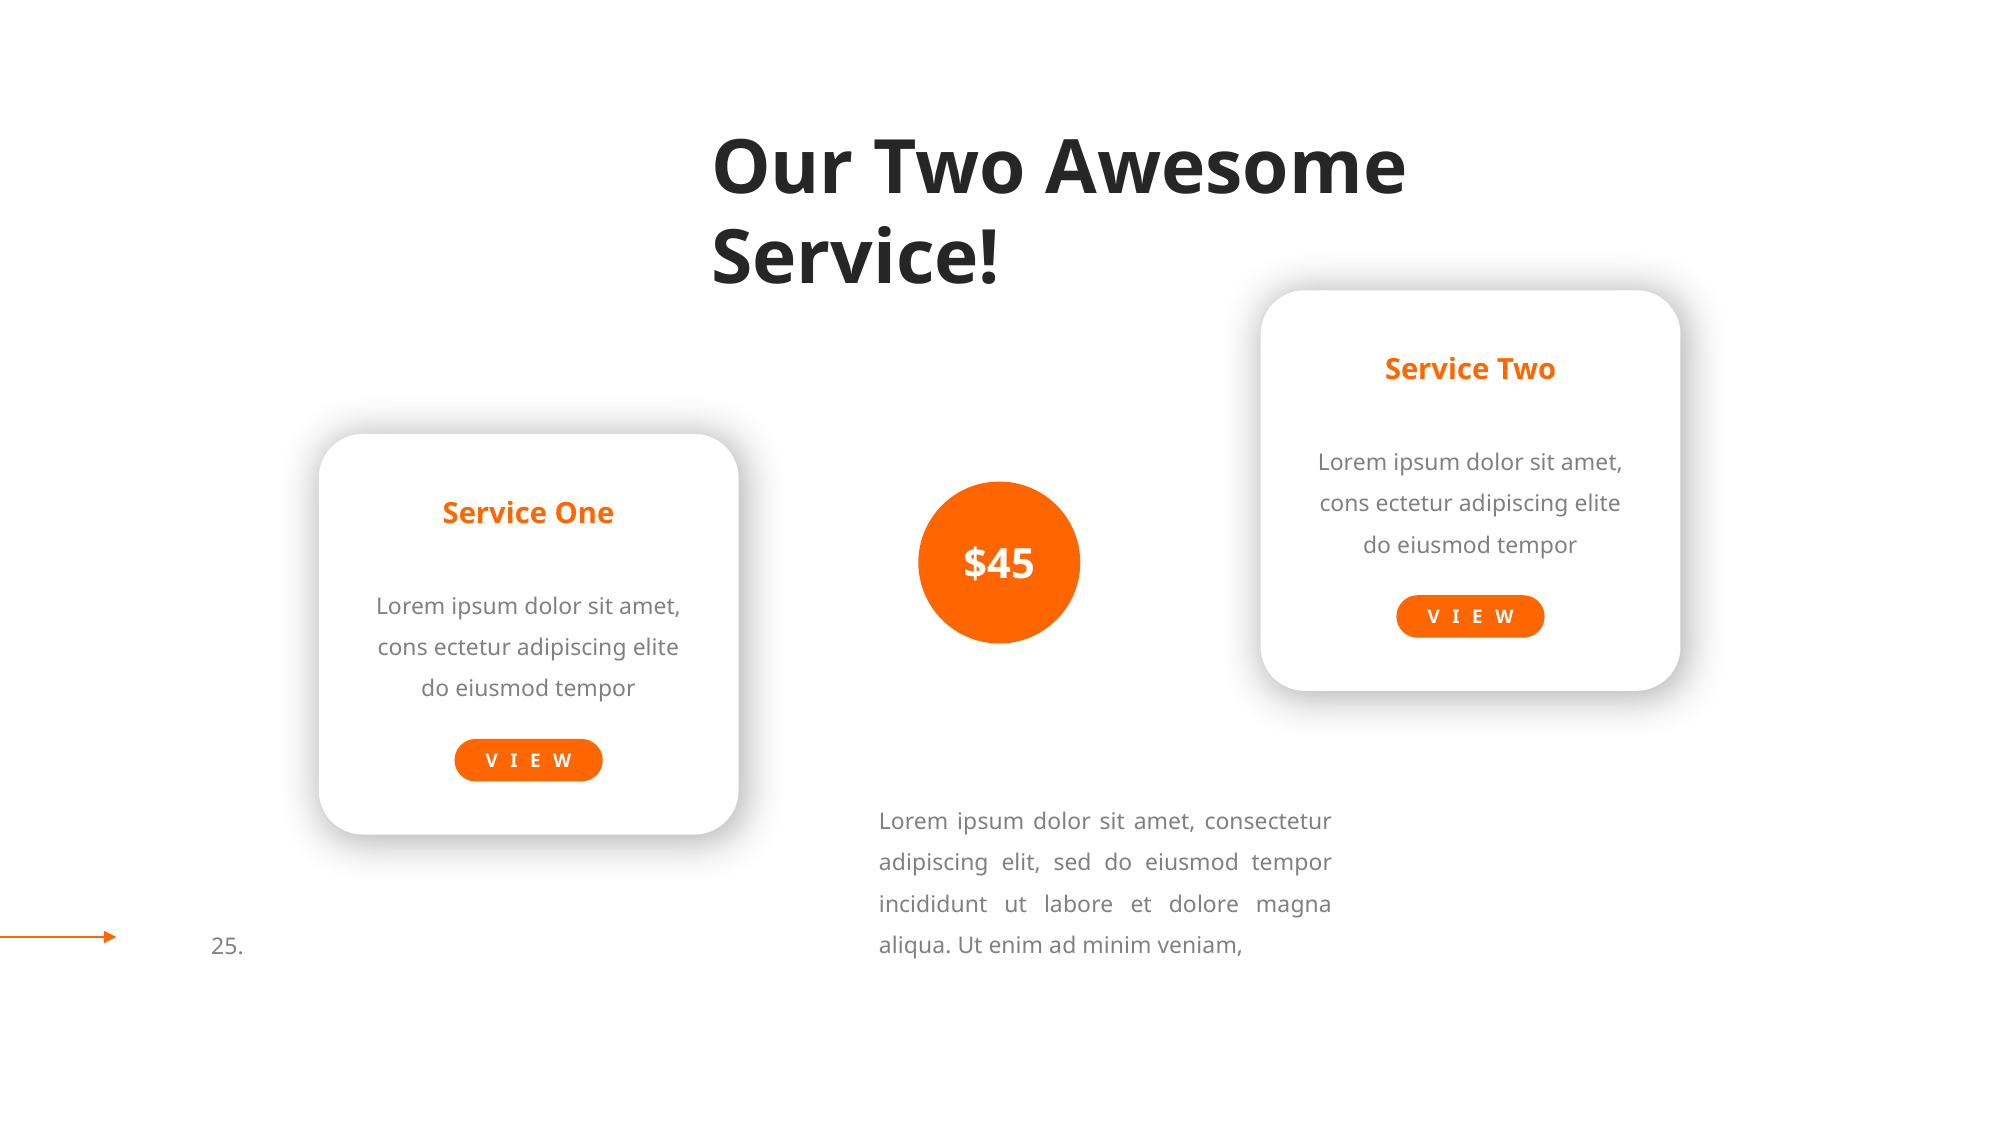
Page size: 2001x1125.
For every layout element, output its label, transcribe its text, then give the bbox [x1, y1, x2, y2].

picture [0, 0, 529, 632]
text_box 25. [196, 910, 276, 967]
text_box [1302, 343, 1639, 638]
text_box [917, 480, 1082, 645]
text_box Our Two Awesome Service! [696, 111, 1444, 306]
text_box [360, 486, 697, 782]
text_box [1259, 289, 1682, 692]
text_box Lorem ipsum dolor sit amet, consectetur adipiscing elit, sed do eiusmod tempor incididunt ut labore et dolore magna aliqua. Ut enim ad minim veniam, [864, 785, 1348, 966]
picture [1472, 493, 2000, 1125]
text_box [317, 432, 740, 836]
text_box $45 [939, 529, 1059, 595]
